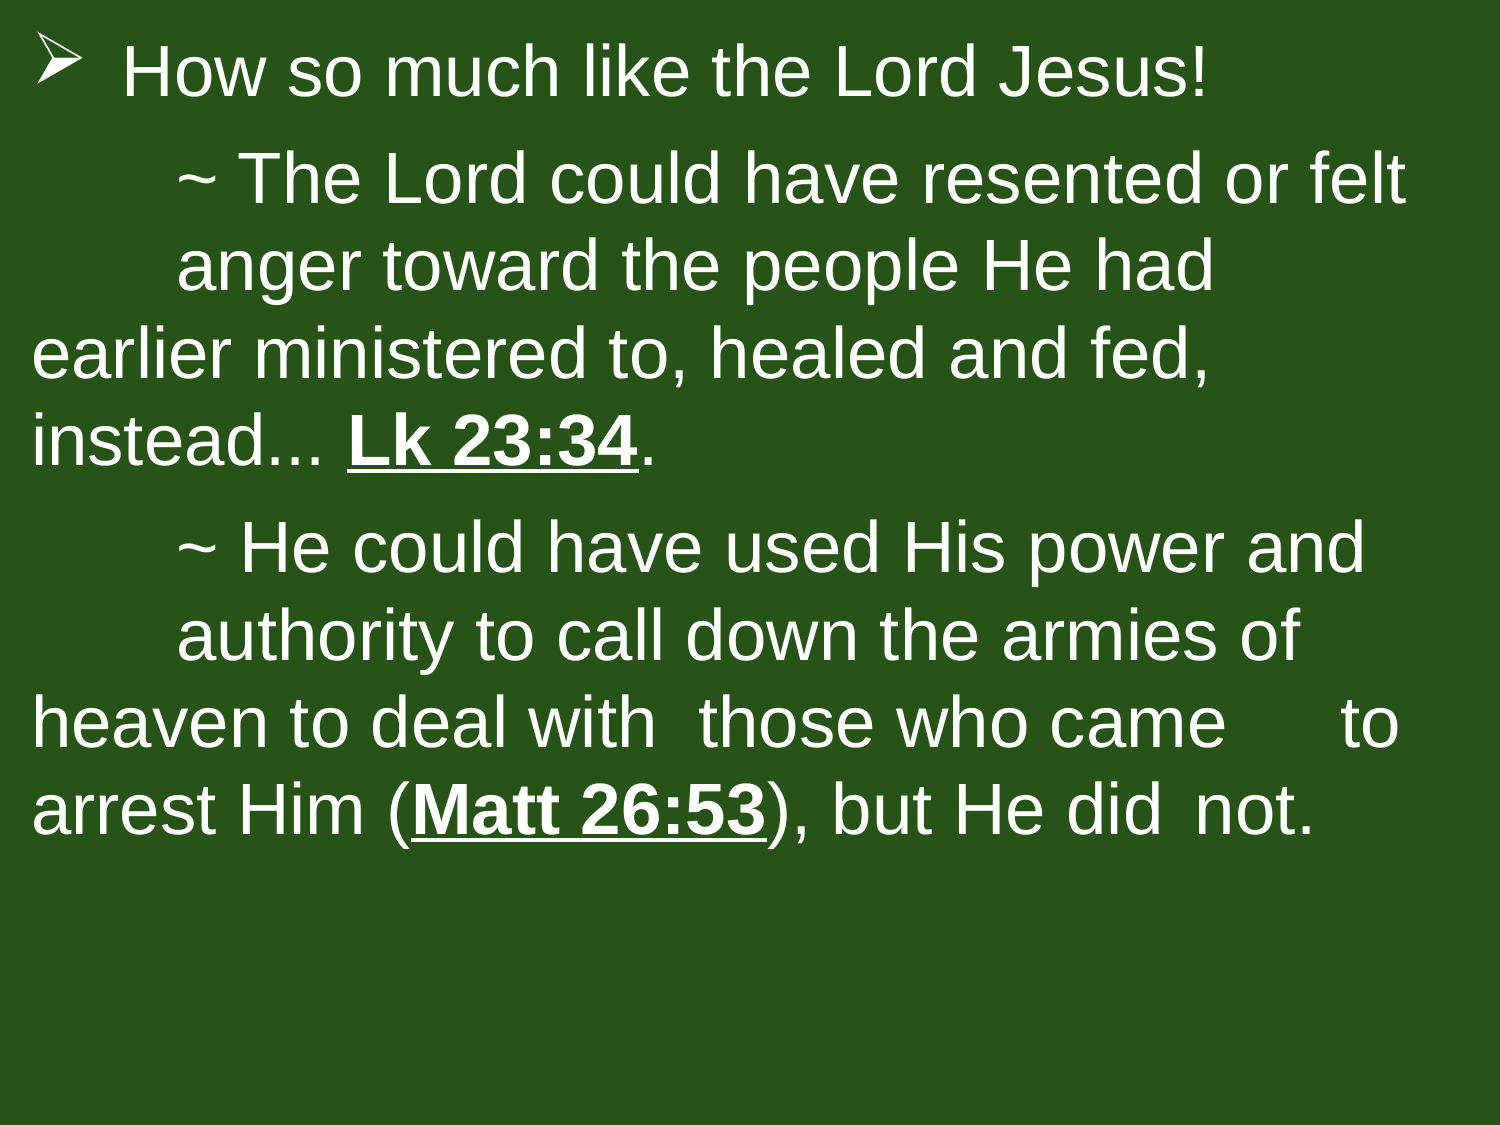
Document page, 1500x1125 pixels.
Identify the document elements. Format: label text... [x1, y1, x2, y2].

subtitle How so much like the Lord Jesus! ~ The Lord could have resented or felt anger toward the people He had earlier ministered to, healed and fed, instead... Lk 23:34. ~ He could have used His power and authority to call down the armies of heaven to deal with those who came to arrest Him (Matt 26:53), but He did not. [16, 16, 1486, 1108]
